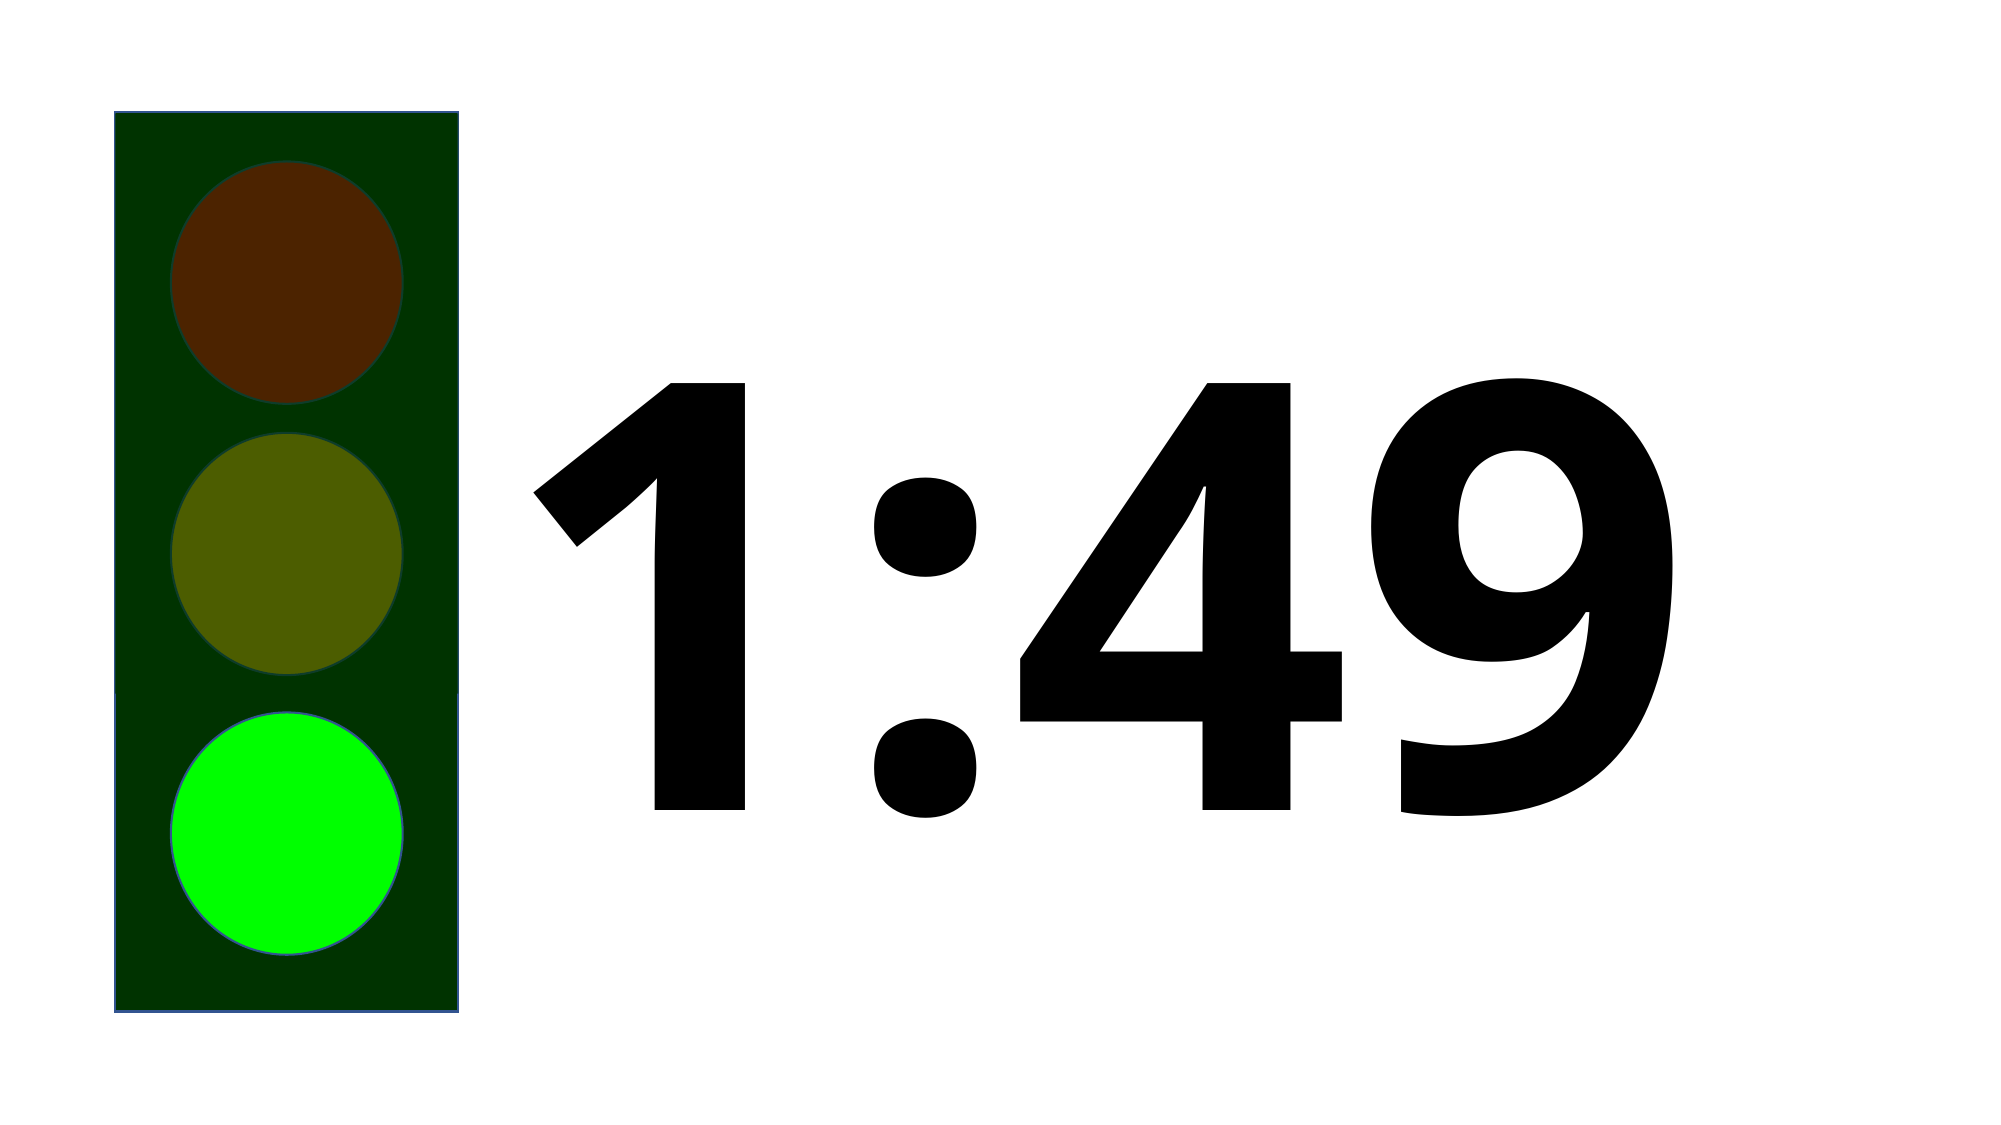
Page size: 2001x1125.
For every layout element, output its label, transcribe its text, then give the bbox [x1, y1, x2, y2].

text_box [169, 711, 404, 956]
text_box [114, 695, 459, 1013]
text_box [114, 112, 459, 695]
text_box 1:49 [483, 204, 1924, 938]
